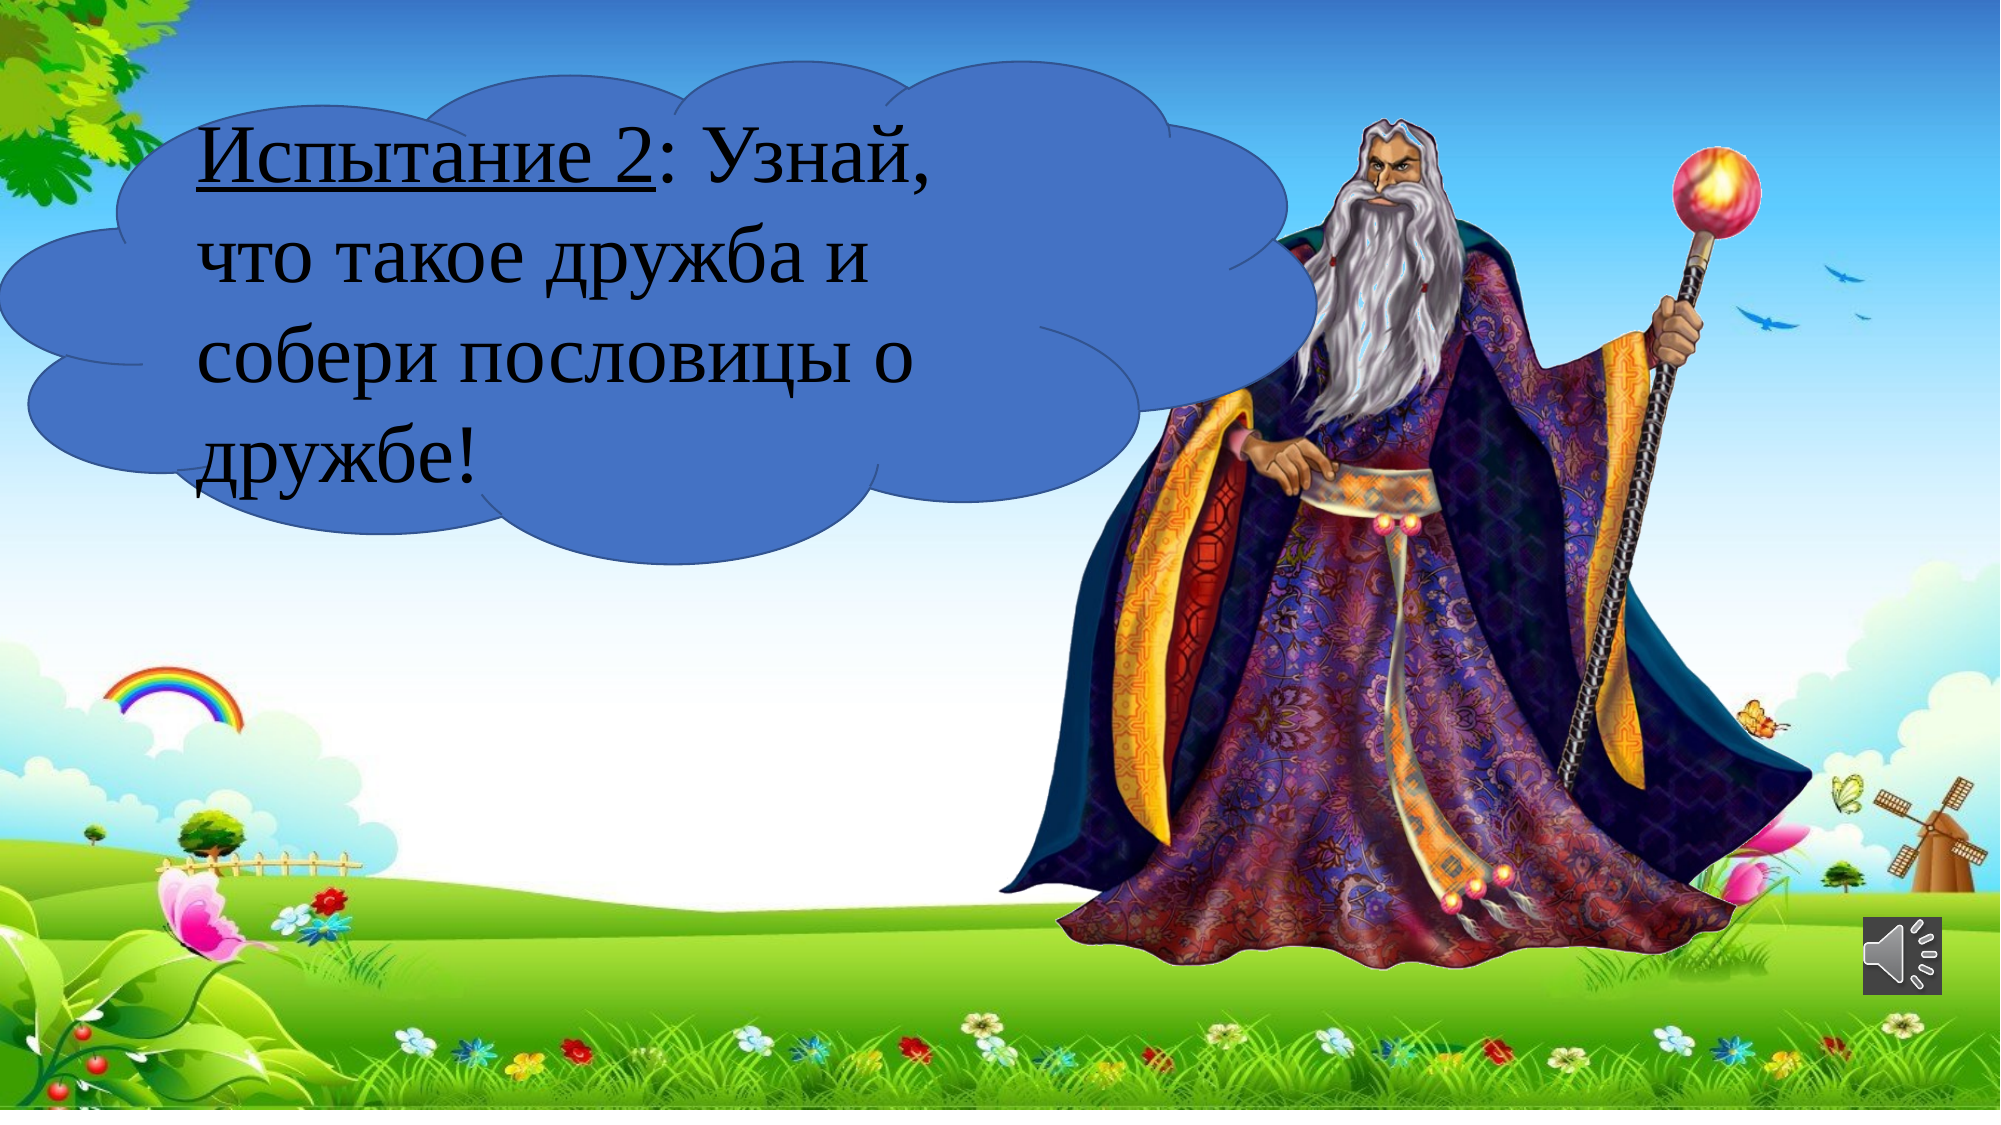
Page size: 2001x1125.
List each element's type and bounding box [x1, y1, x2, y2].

picture [980, 88, 1843, 984]
list [0, 0, 2000, 1110]
picture [1862, 916, 1943, 997]
